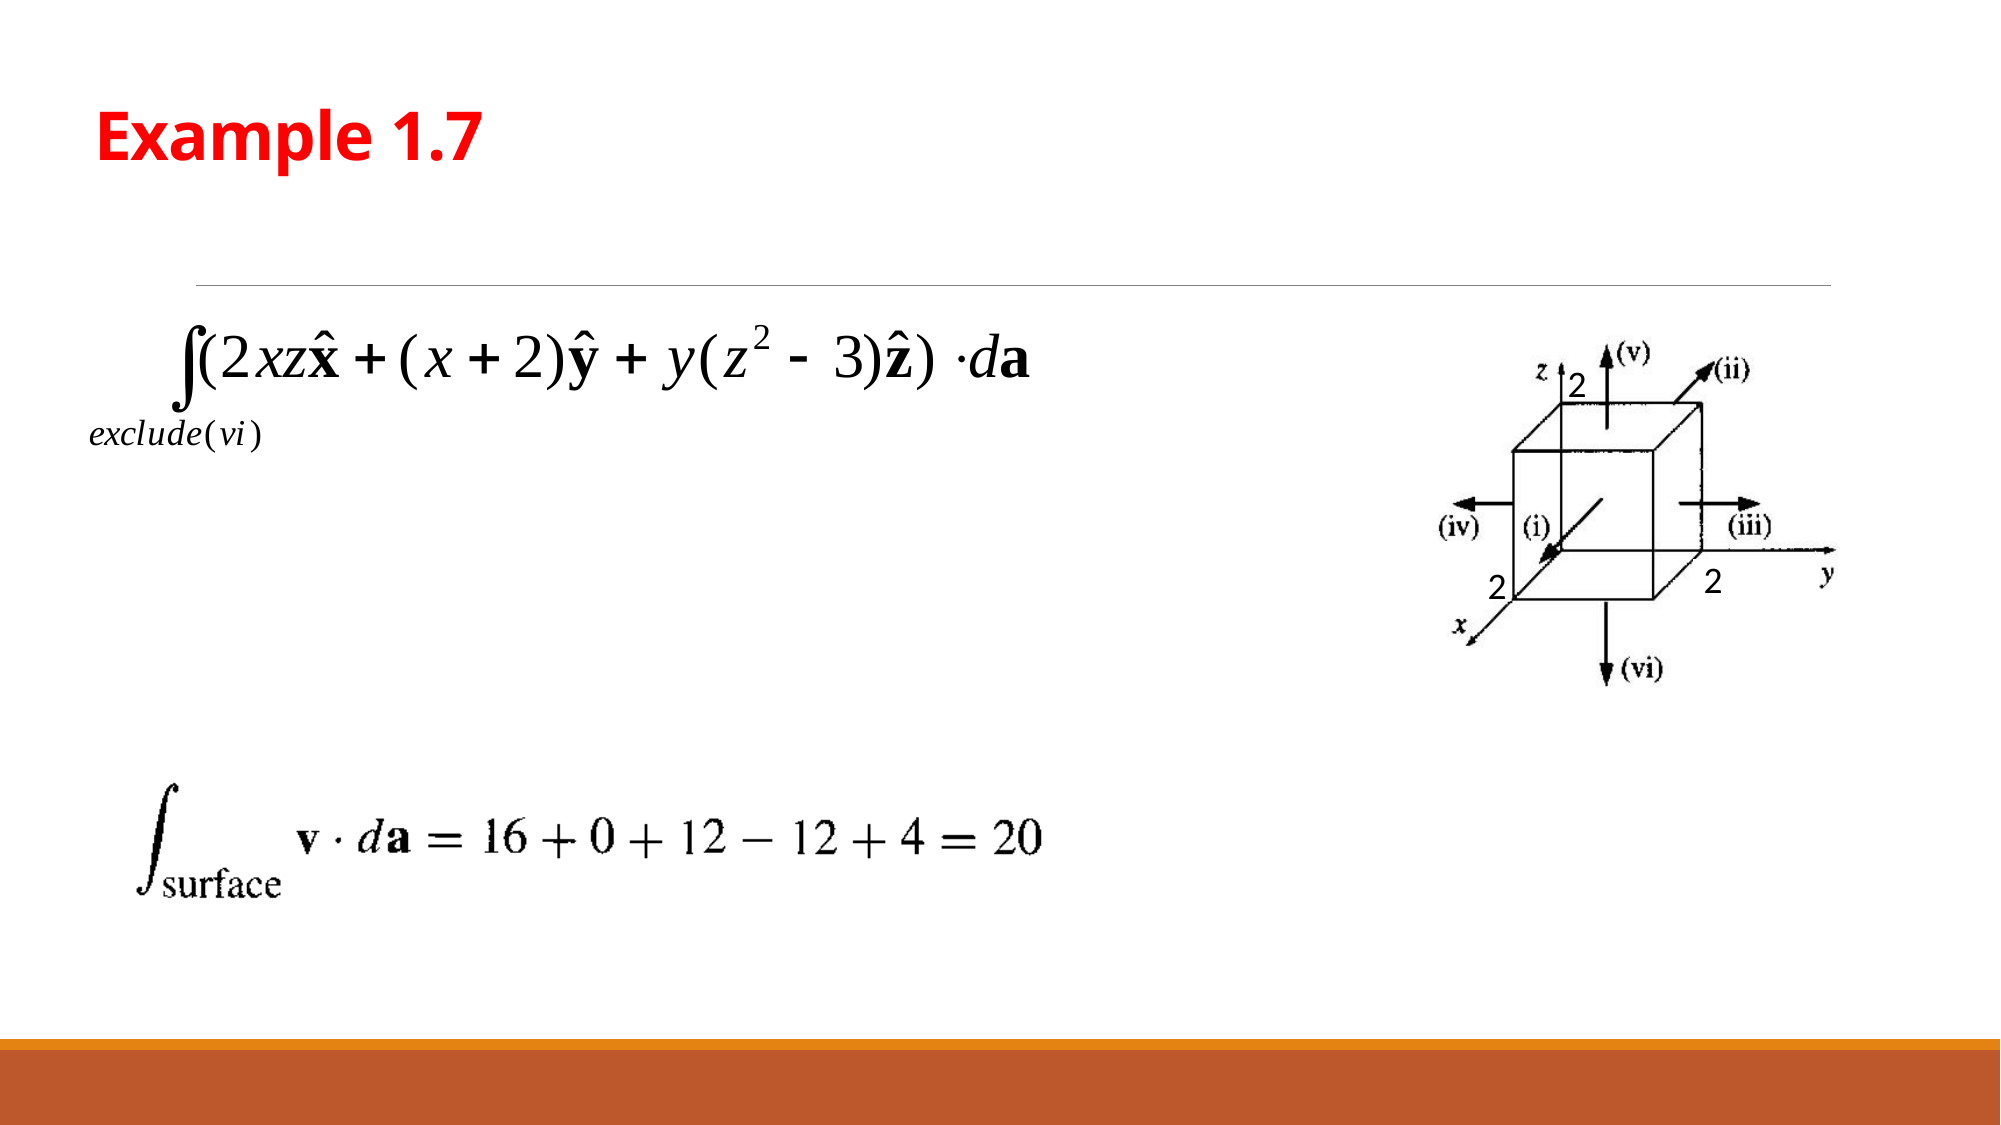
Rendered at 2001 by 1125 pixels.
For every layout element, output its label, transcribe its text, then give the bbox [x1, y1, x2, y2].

title Example 1.7 [79, 53, 525, 182]
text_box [1410, 326, 1916, 707]
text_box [78, 298, 1043, 467]
picture [117, 775, 1043, 908]
